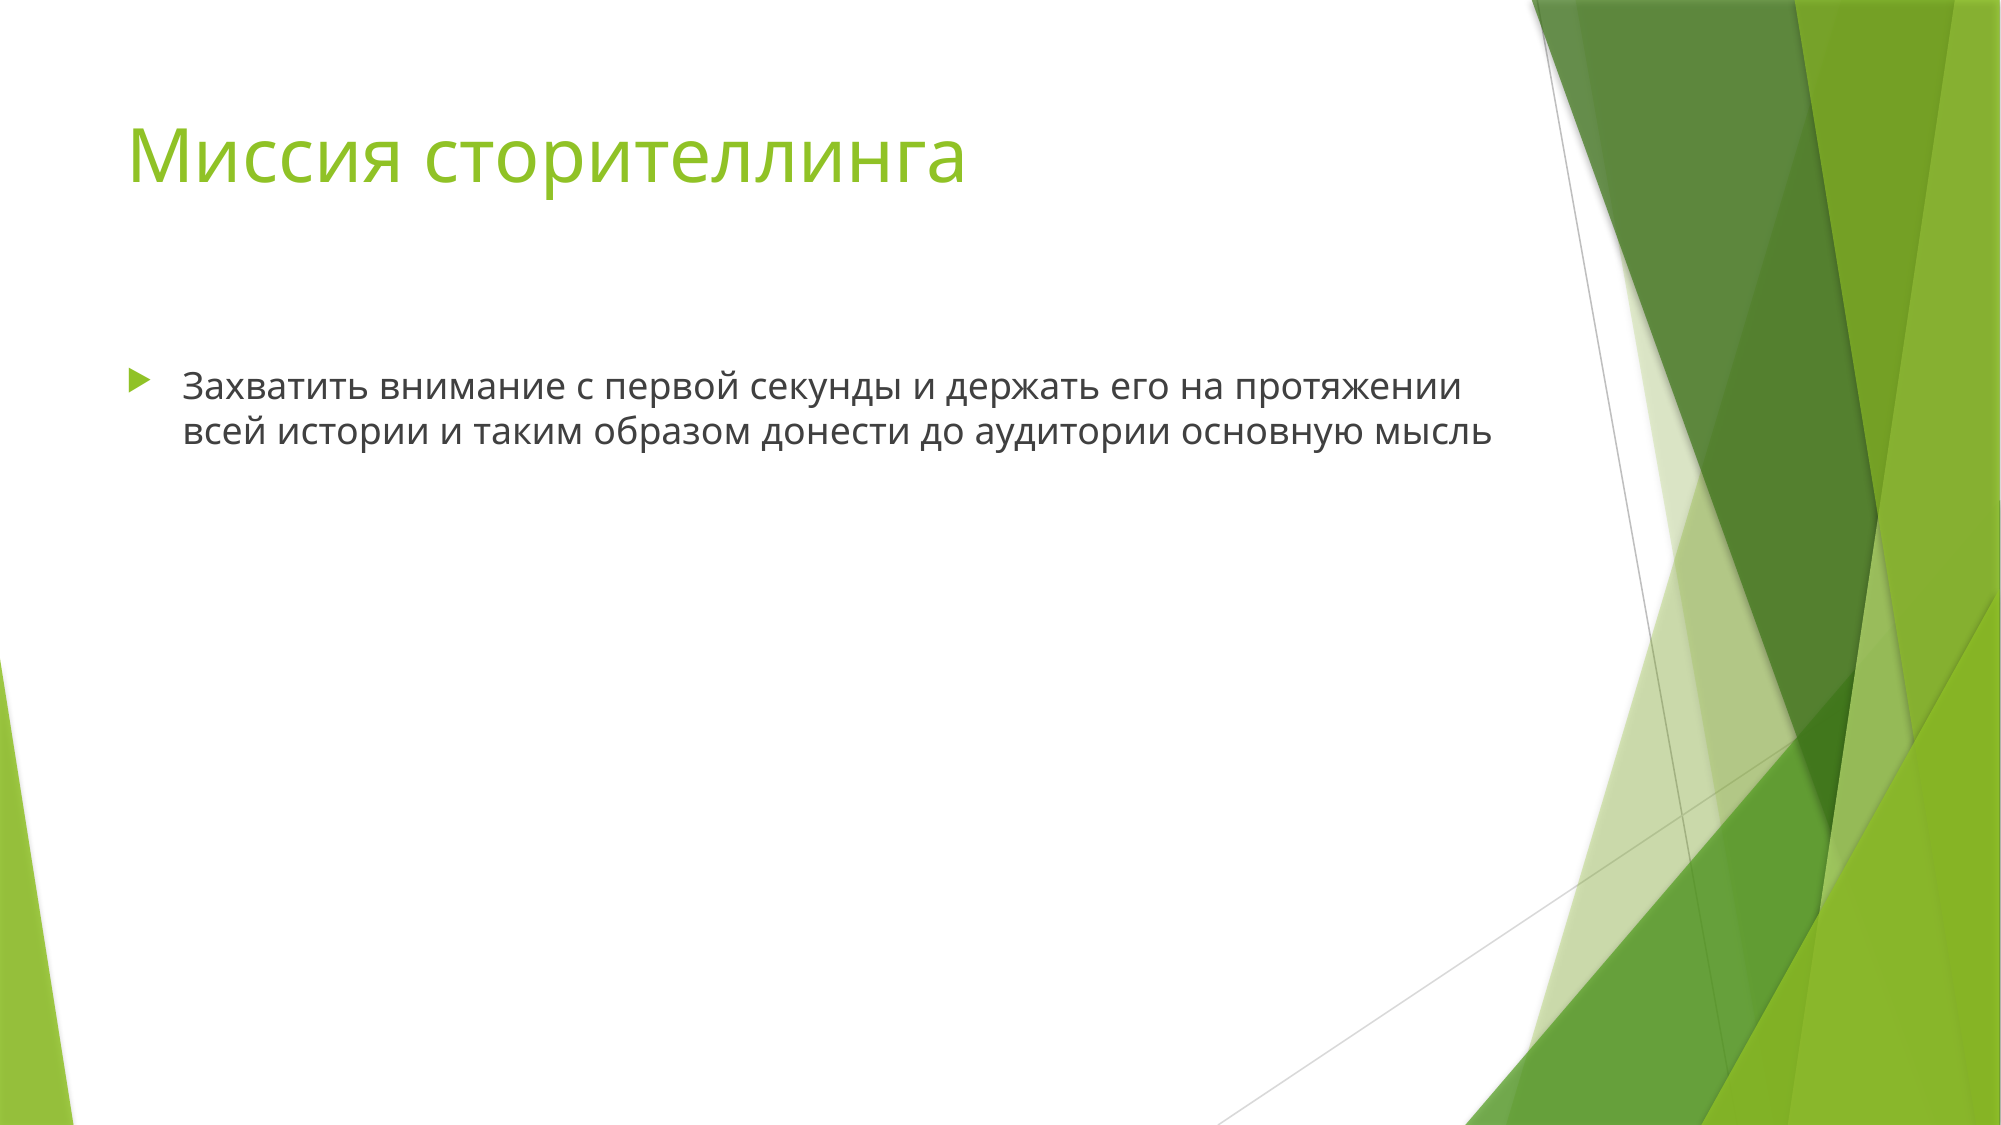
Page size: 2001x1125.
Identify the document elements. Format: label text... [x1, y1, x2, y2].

list Захватить внимание с первой секунды и держать его на протяжении всей истории и таким образом донести до аудитории основную мысль [111, 354, 1522, 992]
title Миссия сторителлинга [111, 99, 1522, 317]
